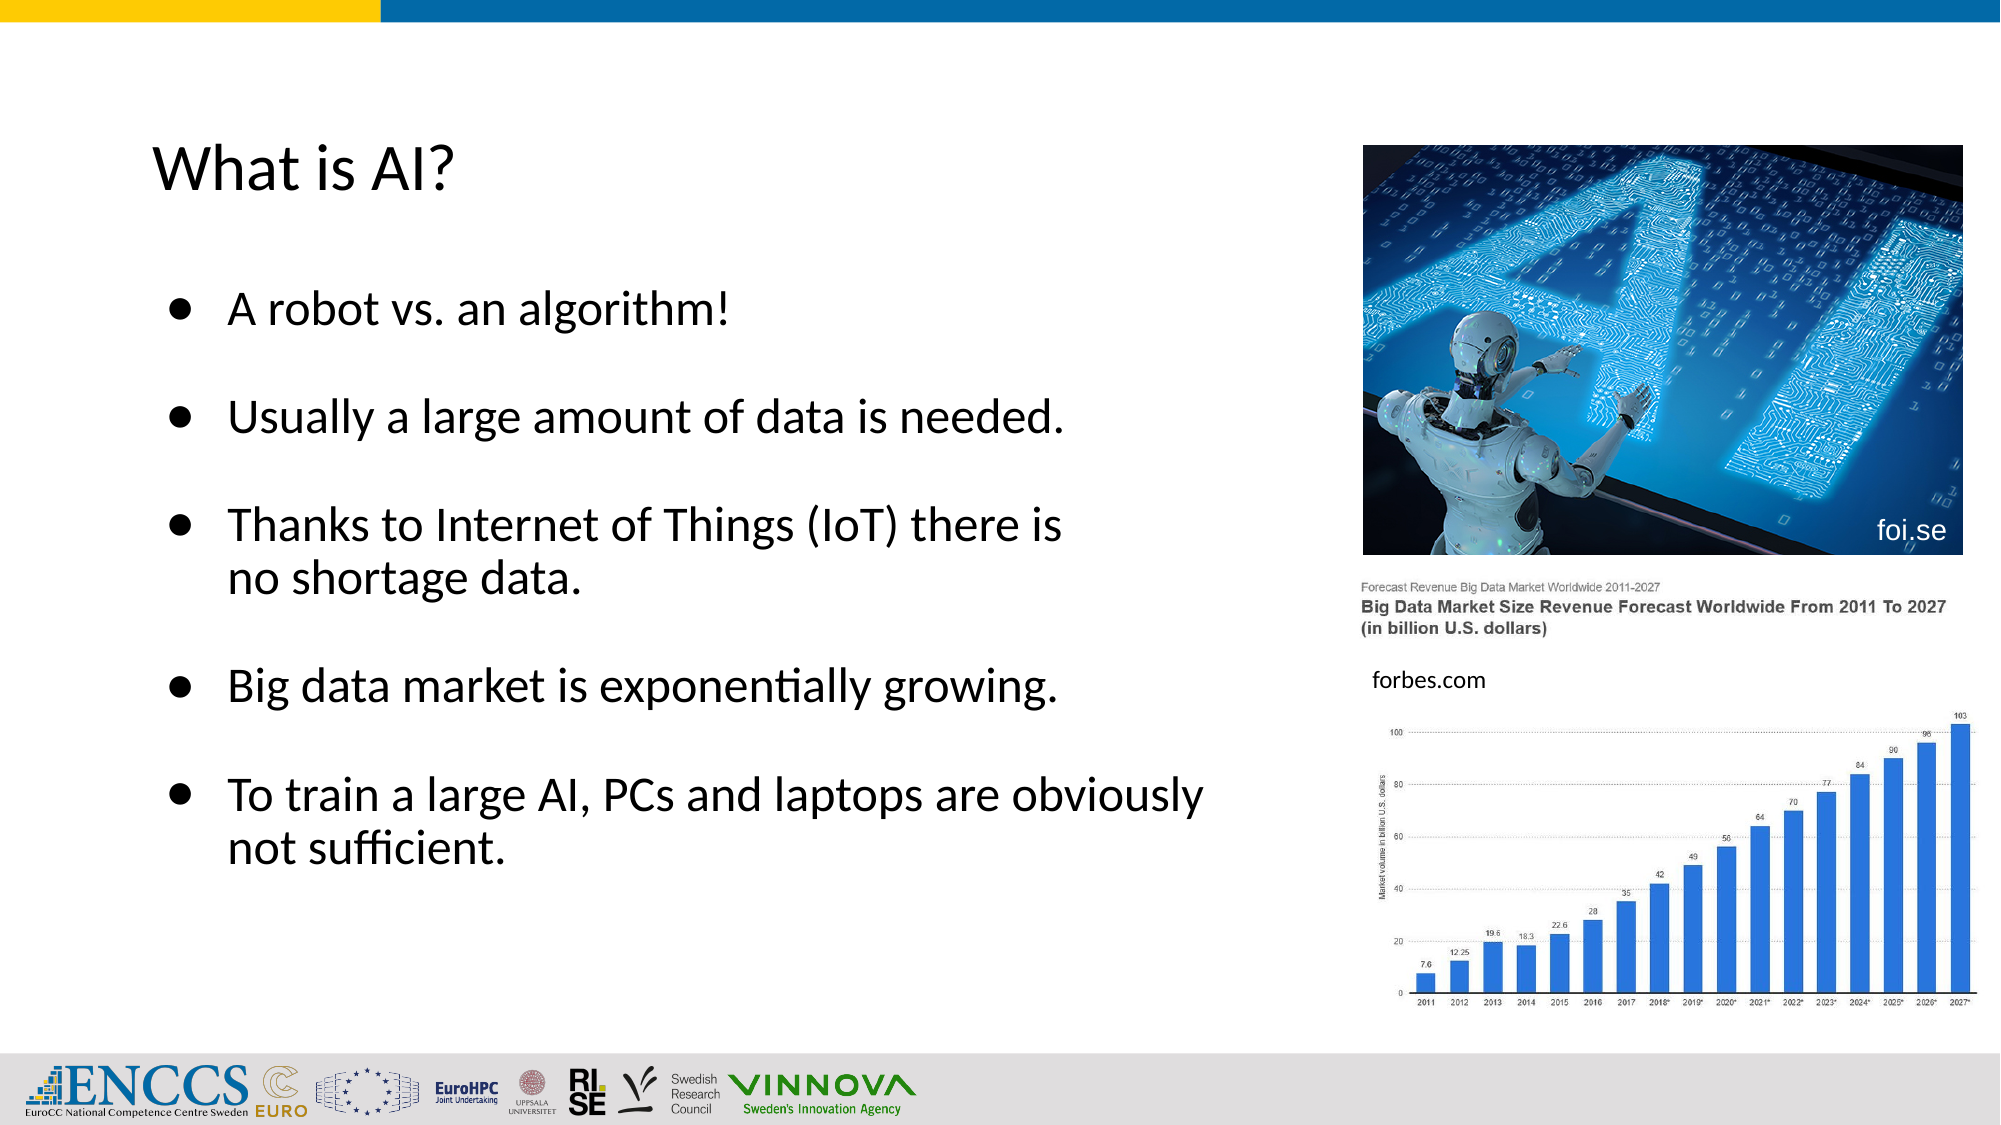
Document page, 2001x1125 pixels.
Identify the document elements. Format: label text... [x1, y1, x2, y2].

title What is AI? [137, 59, 1863, 278]
picture [618, 1066, 723, 1116]
picture [507, 1068, 558, 1116]
picture [1344, 572, 1988, 1022]
picture [256, 1066, 307, 1117]
list A robot vs. an algorithm! Usually a large amount of data is needed. Thanks to Internet of Things (IoT) there is no shortage data. Big data market is exponentially growing. To train a large AI, PCs and laptops are obviously not sufficient. [137, 274, 1315, 989]
picture [316, 1067, 498, 1116]
picture [26, 1065, 248, 1118]
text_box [1363, 144, 1975, 555]
picture [569, 1068, 606, 1116]
picture [727, 1074, 917, 1116]
